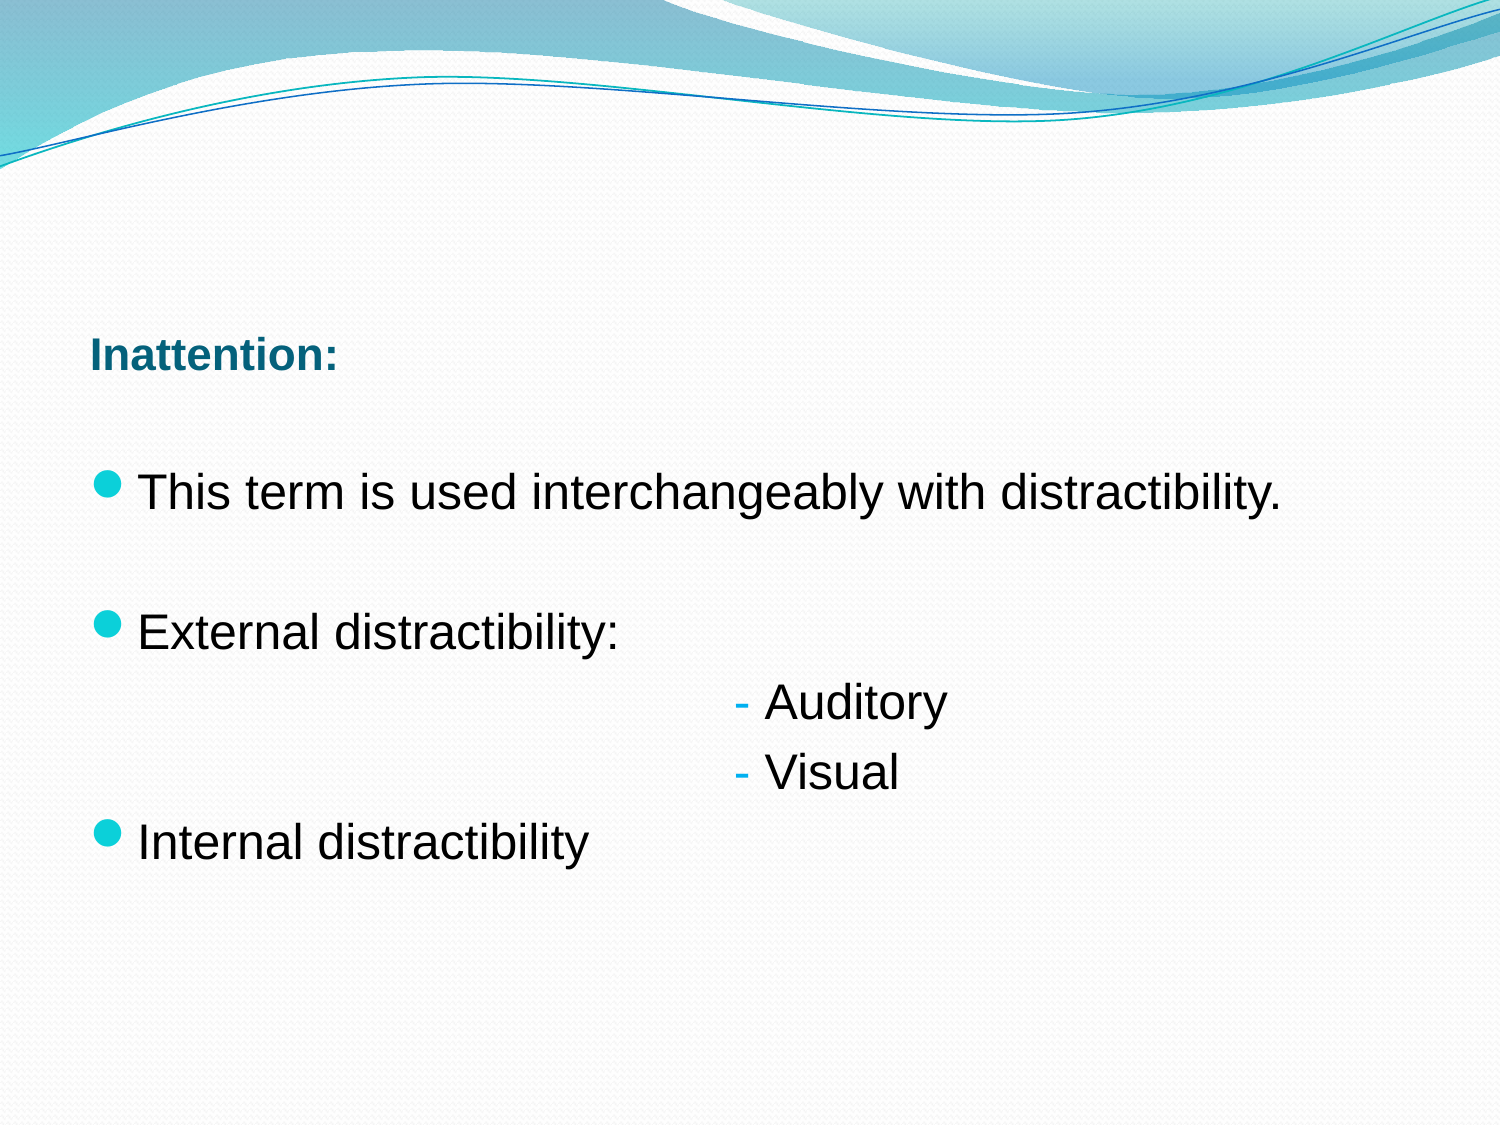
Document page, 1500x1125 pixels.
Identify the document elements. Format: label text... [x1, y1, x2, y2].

list Inattention: This term is used interchangeably with distractibility. External distractibility: - Auditory - Visual Internal distractibility [75, 317, 1425, 1038]
